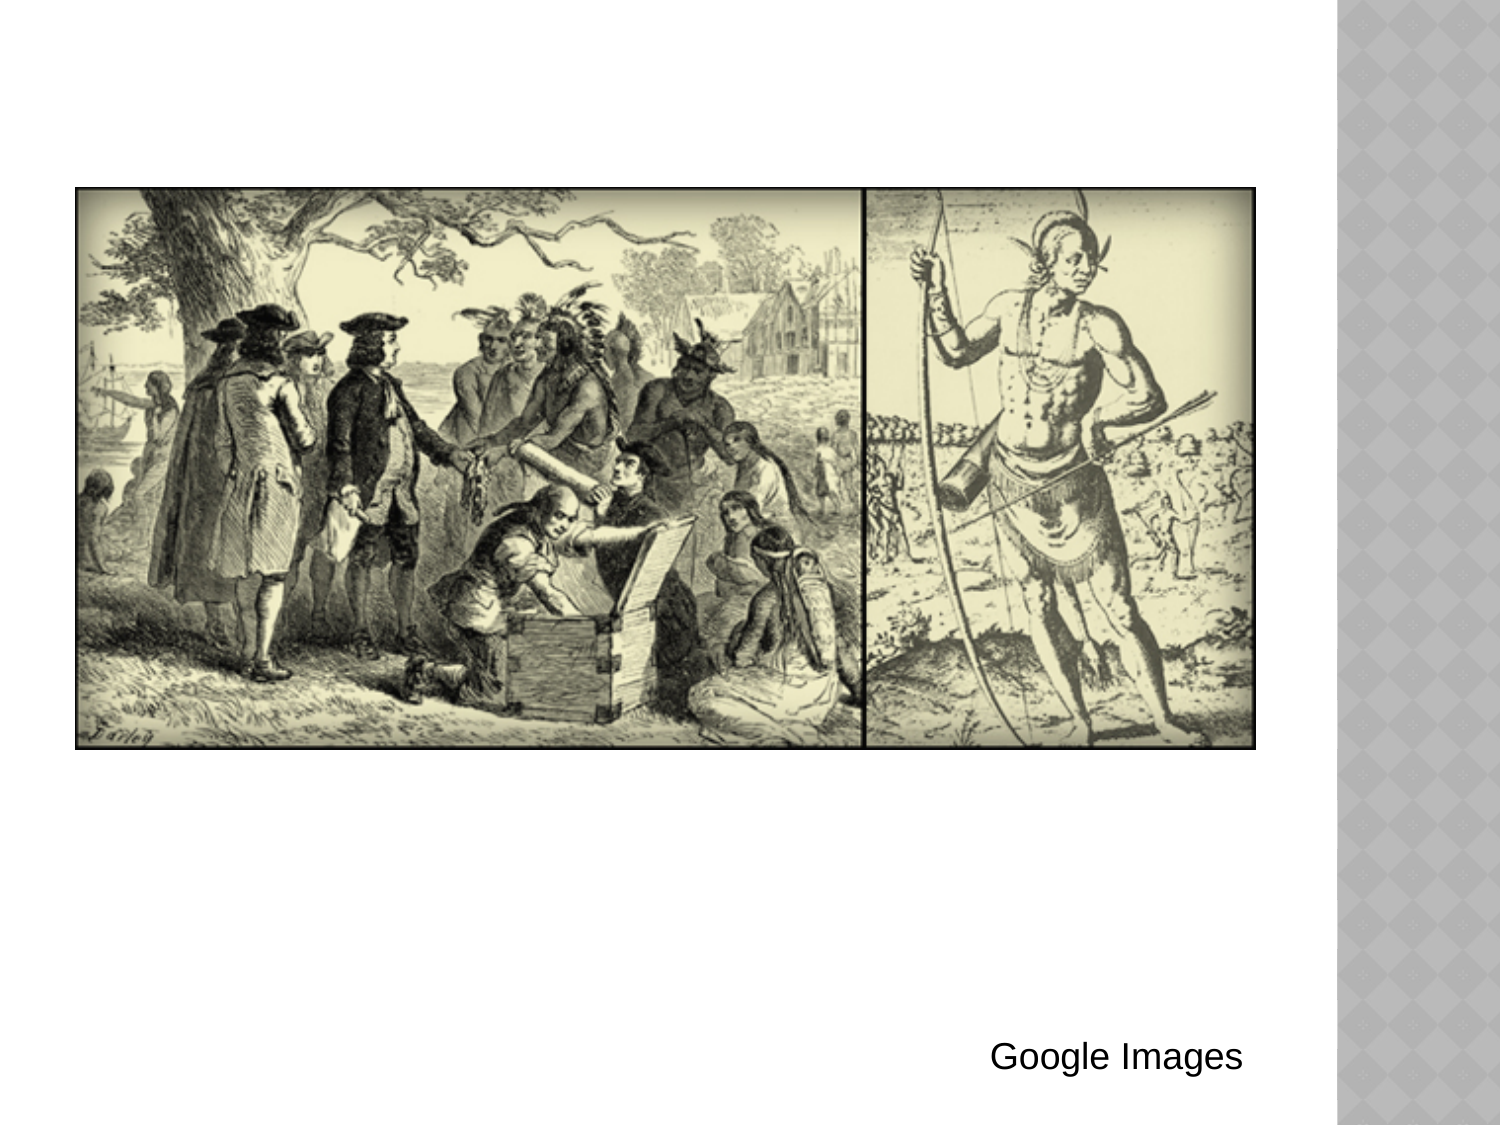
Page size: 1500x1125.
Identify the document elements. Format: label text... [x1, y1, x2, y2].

text_box Google Images [975, 1024, 1325, 1085]
picture [74, 187, 1256, 751]
